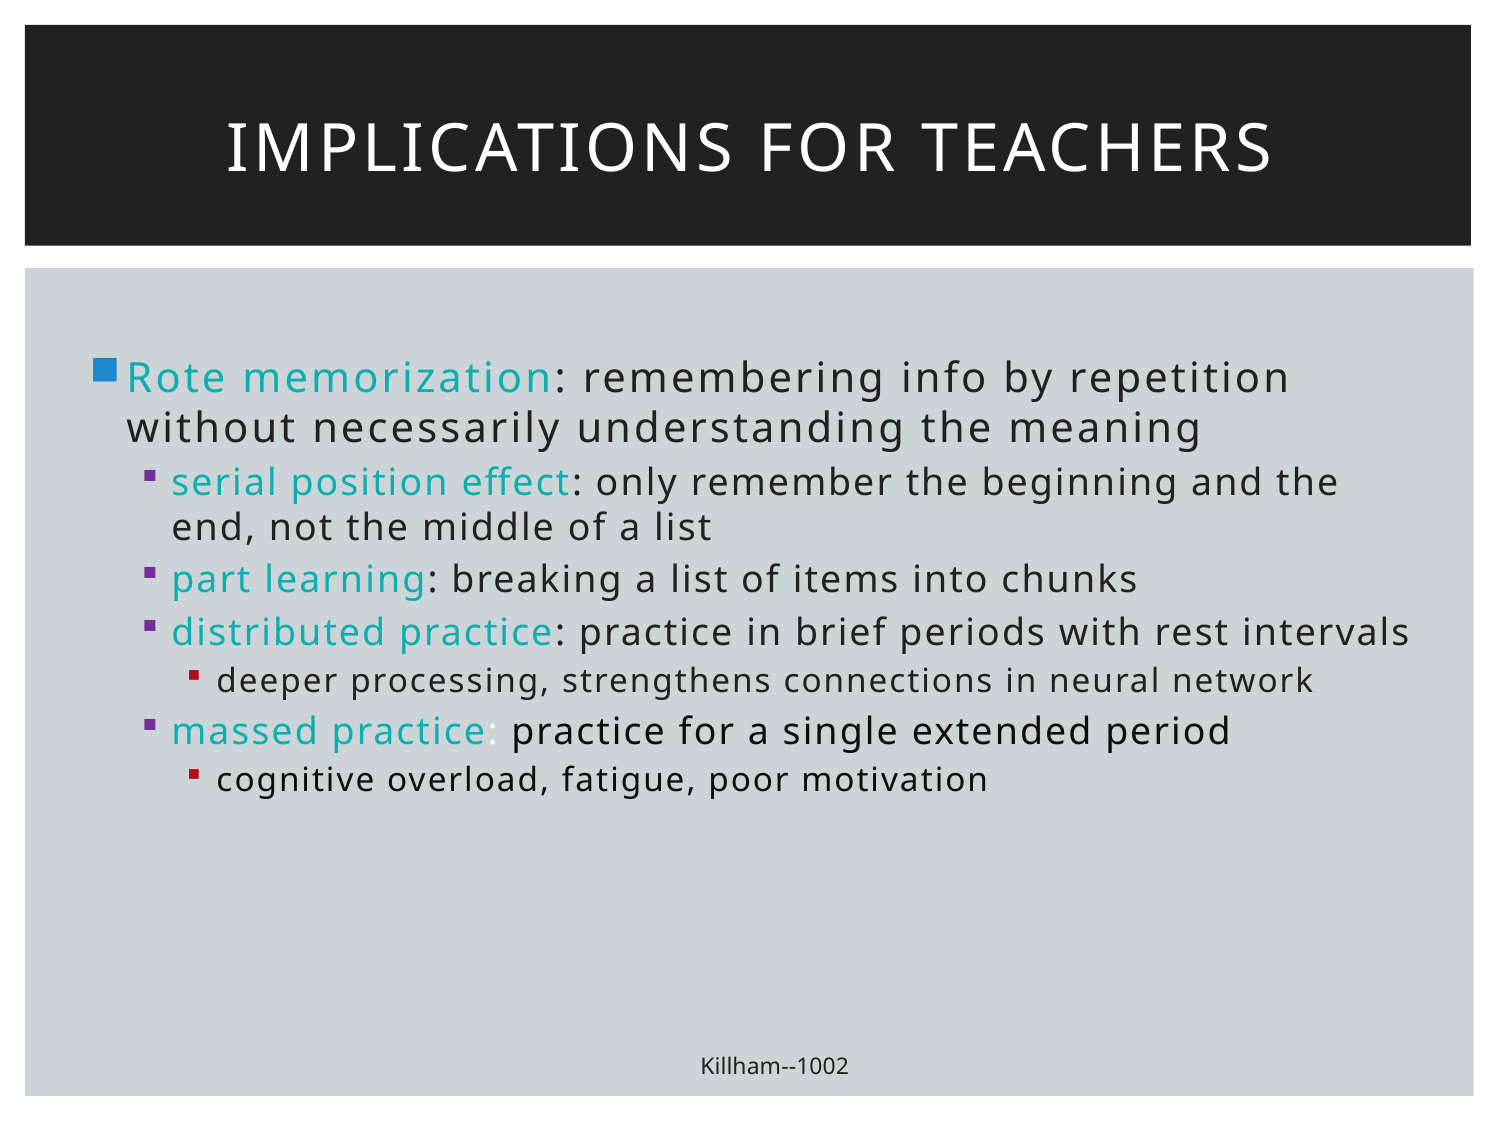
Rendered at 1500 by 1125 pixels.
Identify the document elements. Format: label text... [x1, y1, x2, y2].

list Rote memorization: remembering info by repetition without necessarily understanding the meaning serial position effect: only remember the beginning and the end, not the middle of a list part learning: breaking a list of items into chunks distributed practice: practice in brief periods with rest intervals deeper processing, strengthens connections in neural network massed practice: practice for a single extended period cognitive overload, fatigue, poor motivation [66, 342, 1438, 1125]
title Implications for teachers [62, 58, 1438, 232]
footer Killham--1002 [500, 1042, 1050, 1088]
